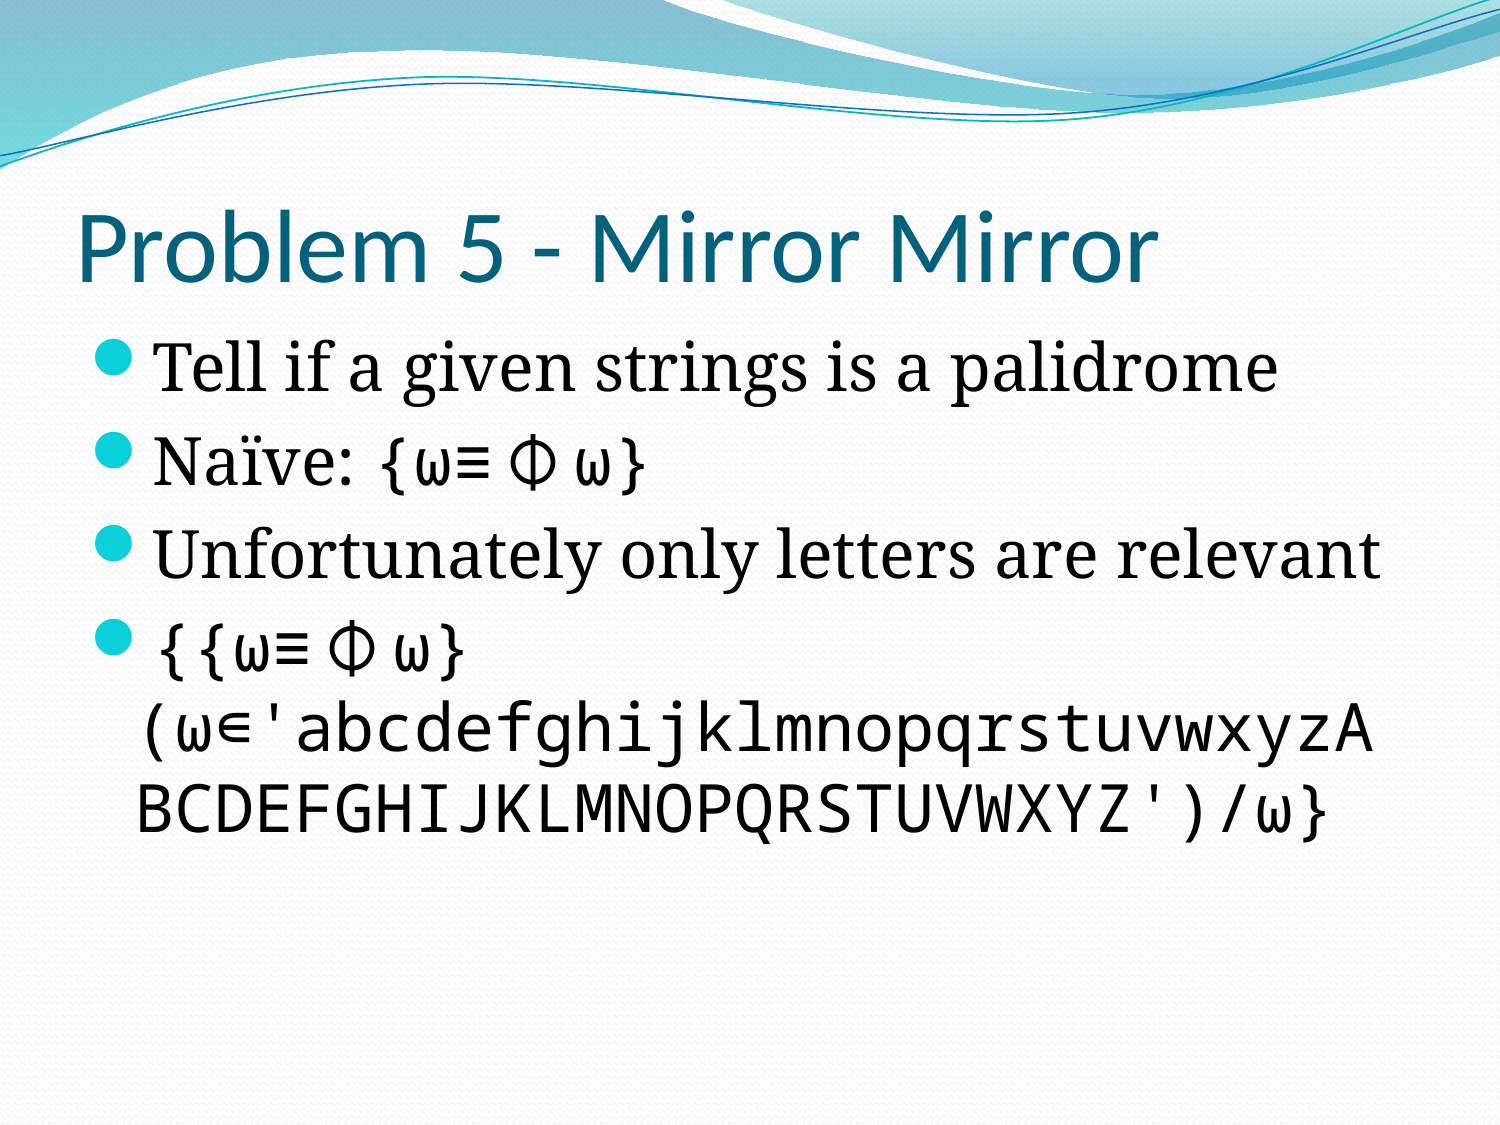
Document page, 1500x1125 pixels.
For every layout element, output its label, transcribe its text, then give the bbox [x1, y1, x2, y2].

title Problem 5 - Mirror Mirror [75, 115, 1425, 303]
list Tell if a given strings is a palidrome Naïve: {⍵≡⌽⍵} Unfortunately only letters are relevant {{⍵≡⌽⍵}(⍵∊'abcdefghijklmnopqrstuvwxyzABCDEFGHIJKLMNOPQRSTUVWXYZ')/⍵} [75, 317, 1425, 1038]
